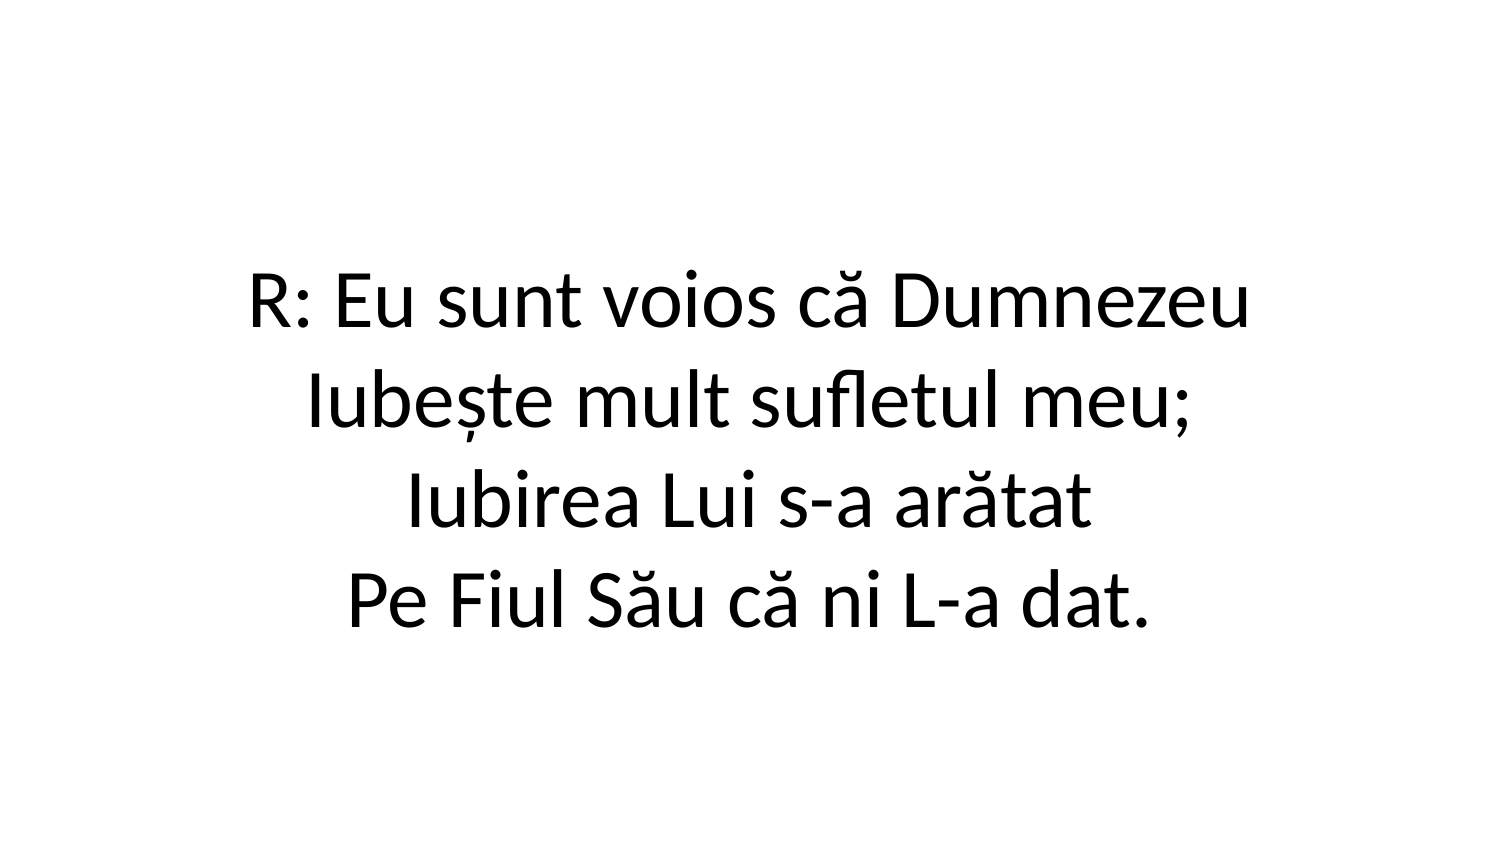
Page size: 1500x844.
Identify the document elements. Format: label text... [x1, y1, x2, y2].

text_box R: Eu sunt voios că Dumnezeu Iubește mult sufletul meu; Iubirea Lui s-a arătat Pe Fiul Său că ni L-a dat. [232, 192, 1268, 652]
